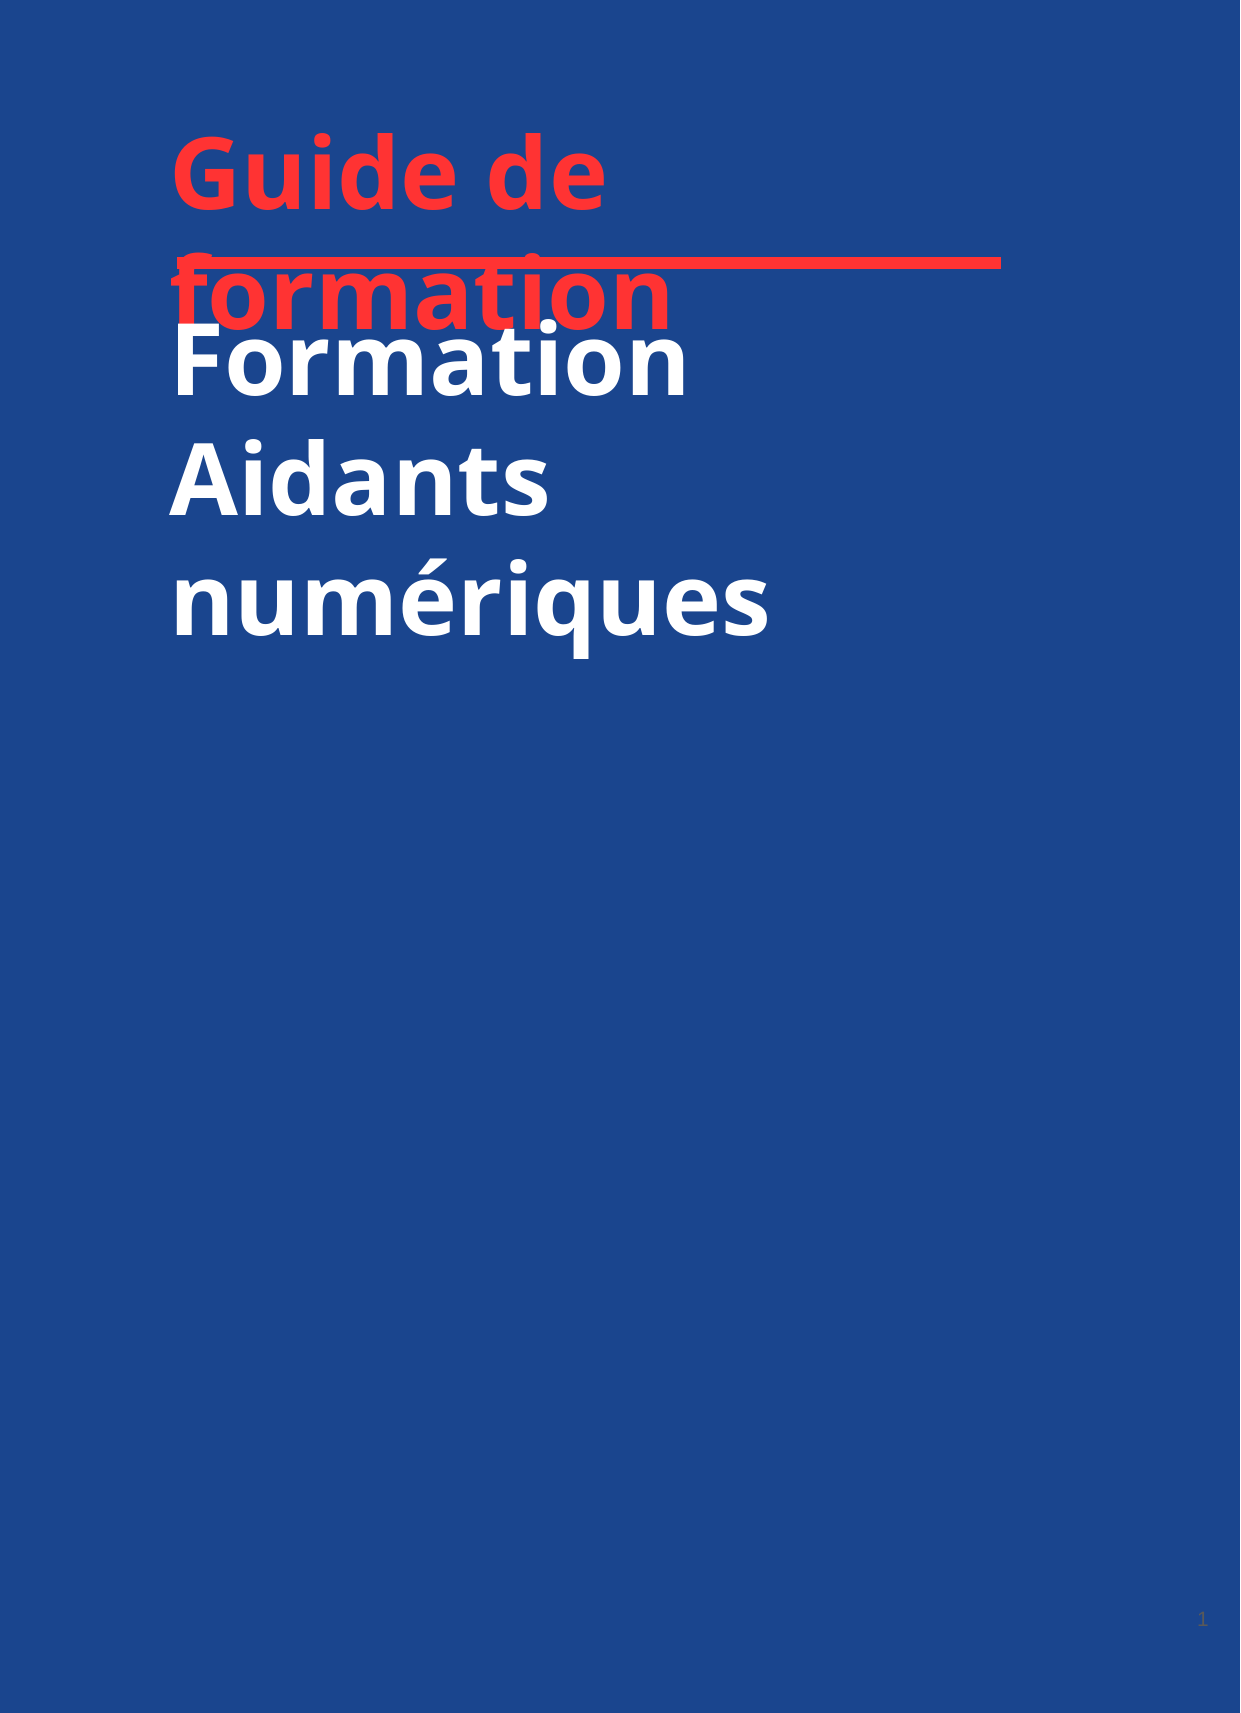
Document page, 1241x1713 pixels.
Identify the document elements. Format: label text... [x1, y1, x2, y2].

slide_number ‹#› [1149, 1552, 1224, 1684]
text_box Formation Aidants numériques [117, 287, 1157, 663]
text_box Guide de formation [117, 101, 1157, 287]
